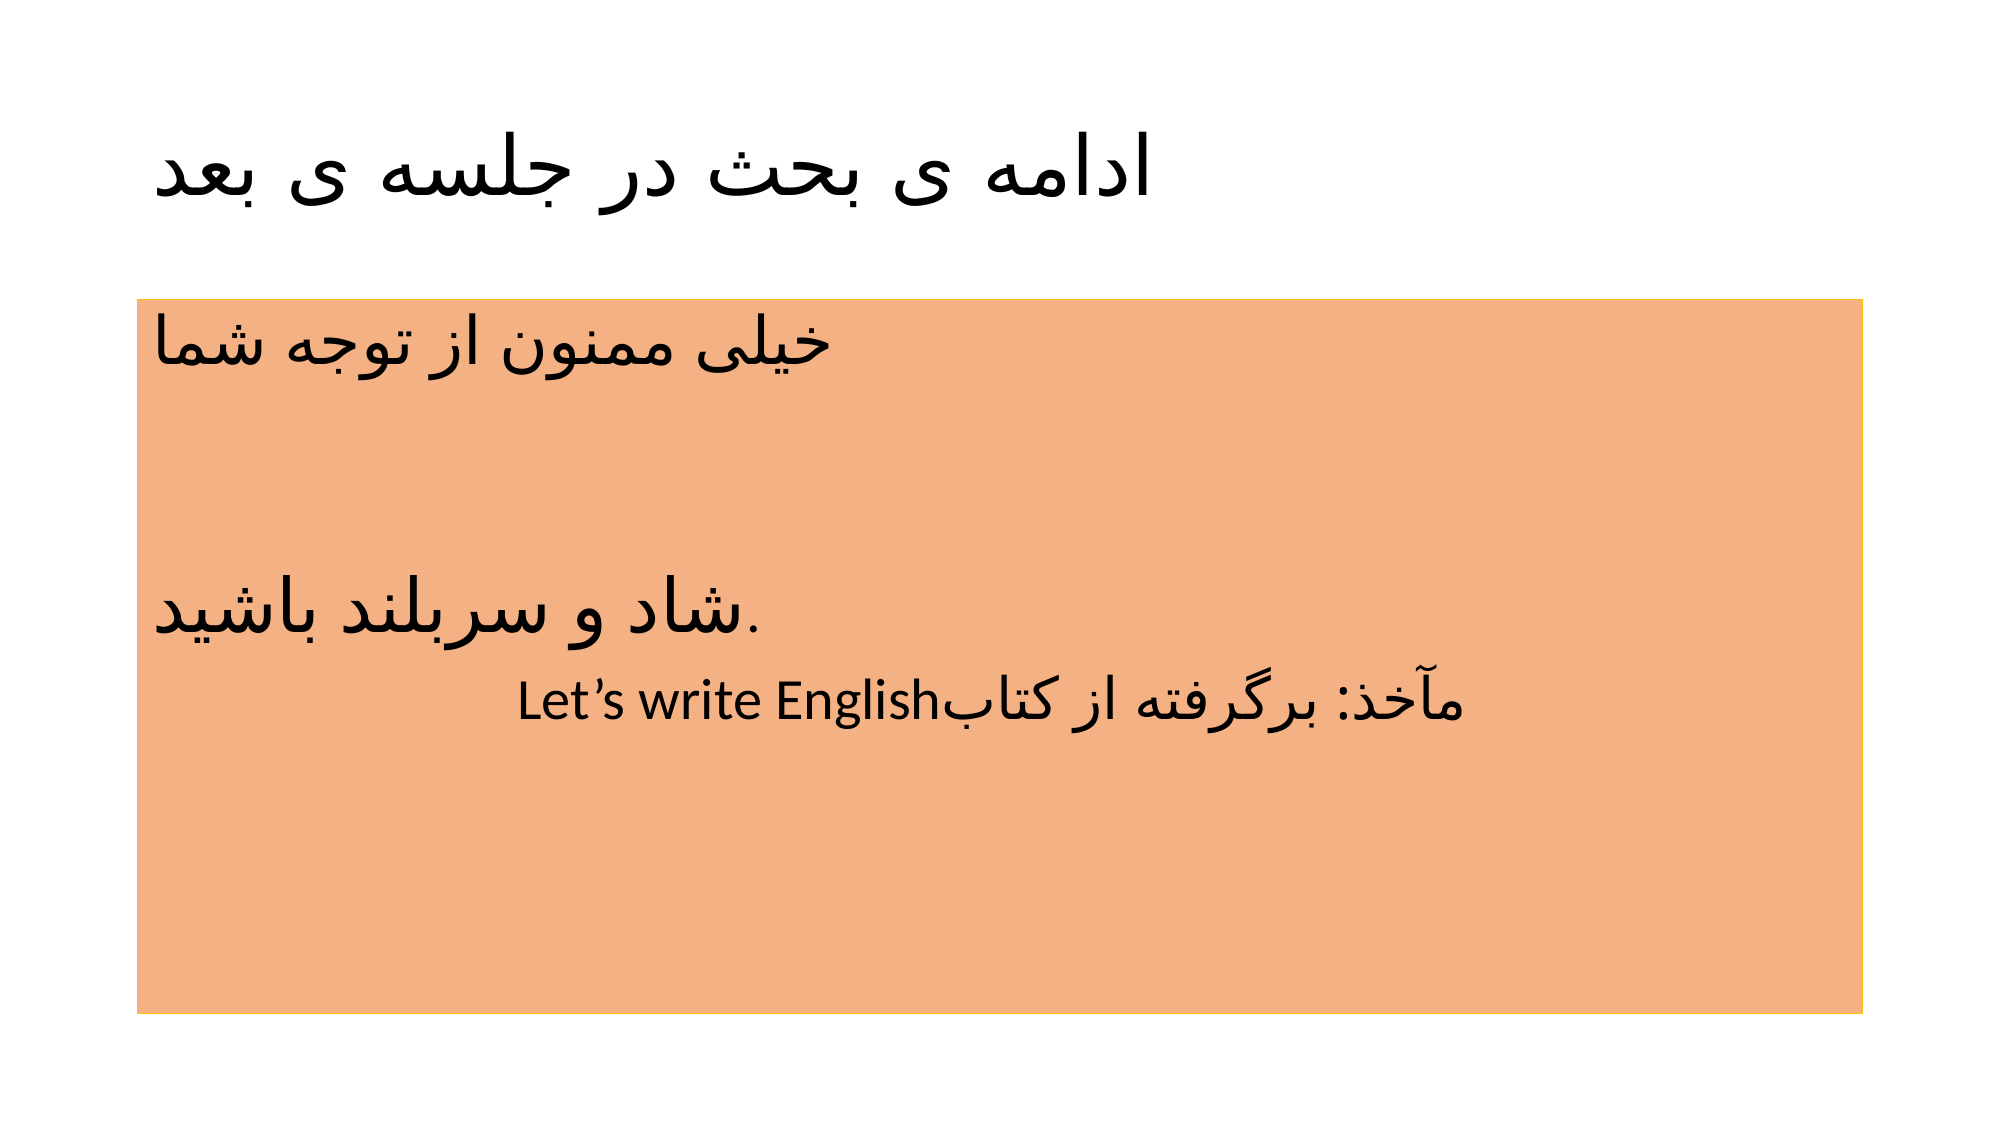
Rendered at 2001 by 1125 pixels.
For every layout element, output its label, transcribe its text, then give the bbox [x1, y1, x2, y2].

list خیلی ممنون از توجه شما شاد و سربلند باشید. Let’s write Englishمآخذ: برگرفته از کتاب [137, 299, 1863, 1014]
title ادامه ی بحث در جلسه ی بعد [137, 59, 1863, 278]
